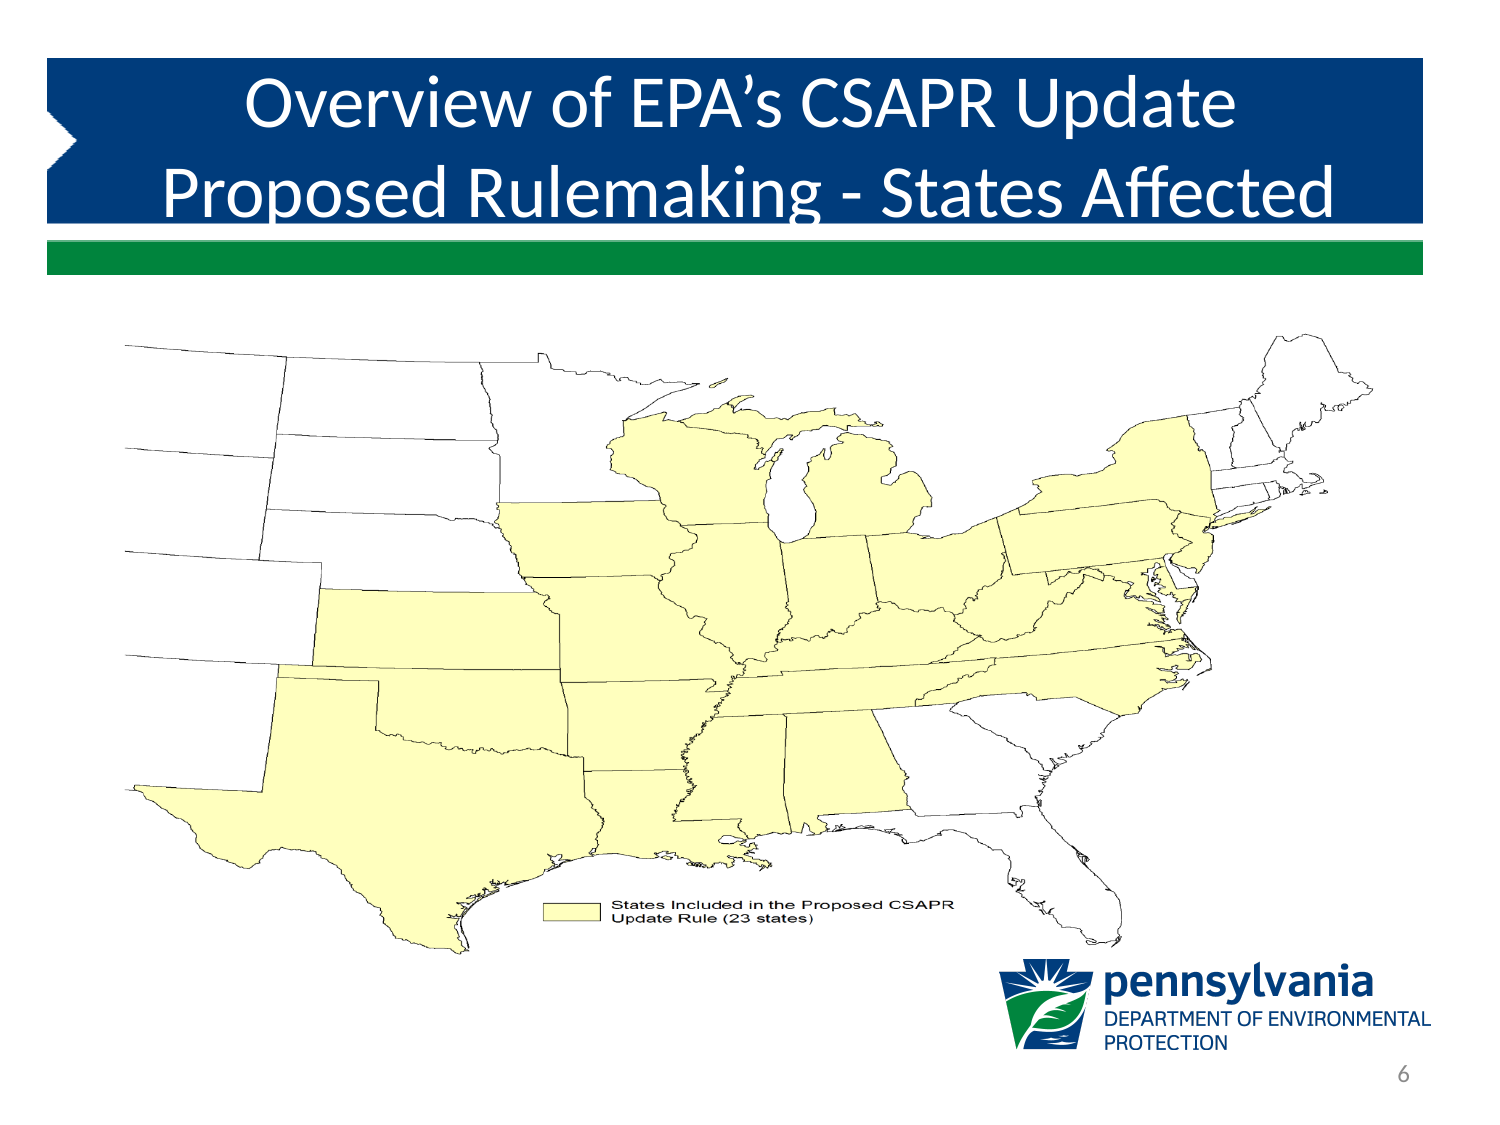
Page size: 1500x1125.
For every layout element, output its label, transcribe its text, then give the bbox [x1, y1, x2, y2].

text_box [47, 58, 1423, 276]
picture [999, 958, 1431, 1051]
slide_number 6 [1074, 1060, 1425, 1103]
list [99, 324, 1388, 960]
